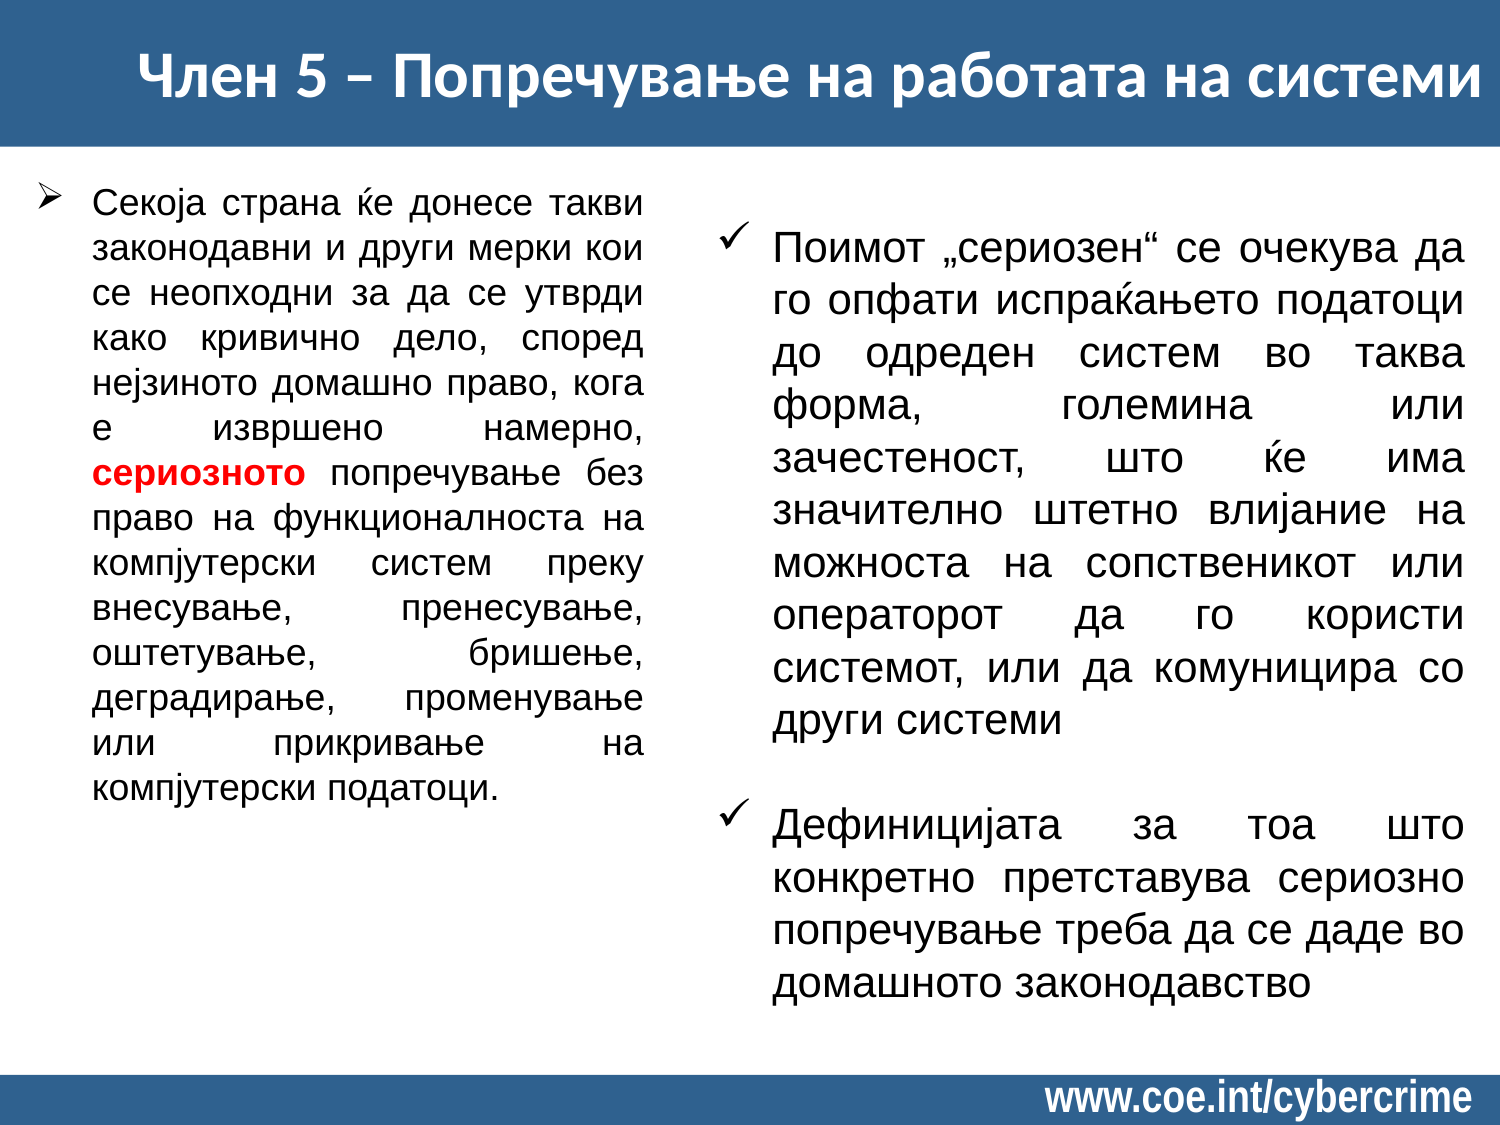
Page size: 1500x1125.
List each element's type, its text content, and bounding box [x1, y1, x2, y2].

text_box Член 5 – Попречување на работата на системи [0, 0, 1500, 149]
picture [0, 0, 175, 132]
text_box www.coe.int/cybercrime [1030, 1059, 1500, 1125]
text_box Поимот „сериозен“ се очекува да го опфати испраќањето податоци до одреден систем во таква форма, големина или зачестеност, што ќе има значително штетно влијание на можноста на сопственикот или операторот да го користи системот, или да комуницира со други системи Дефиницијата за тоа што конкретно претставува сериозно попречување треба да се даде во домашното законодавство [701, 211, 1480, 1014]
text_box [0, 1073, 1030, 1125]
text_box Секоја страна ќе донесе такви законодавни и други мерки кои се неопходни за да се утврди како кривично дело, според нејзиното домашно право, кога е извршено намерно, сериозното попречување без право на функционалноста на компјутерски систем преку внесување, пренесување, оштетување, бришење, деградирање, променување или прикривање на компјутерски податоци. [20, 170, 659, 816]
